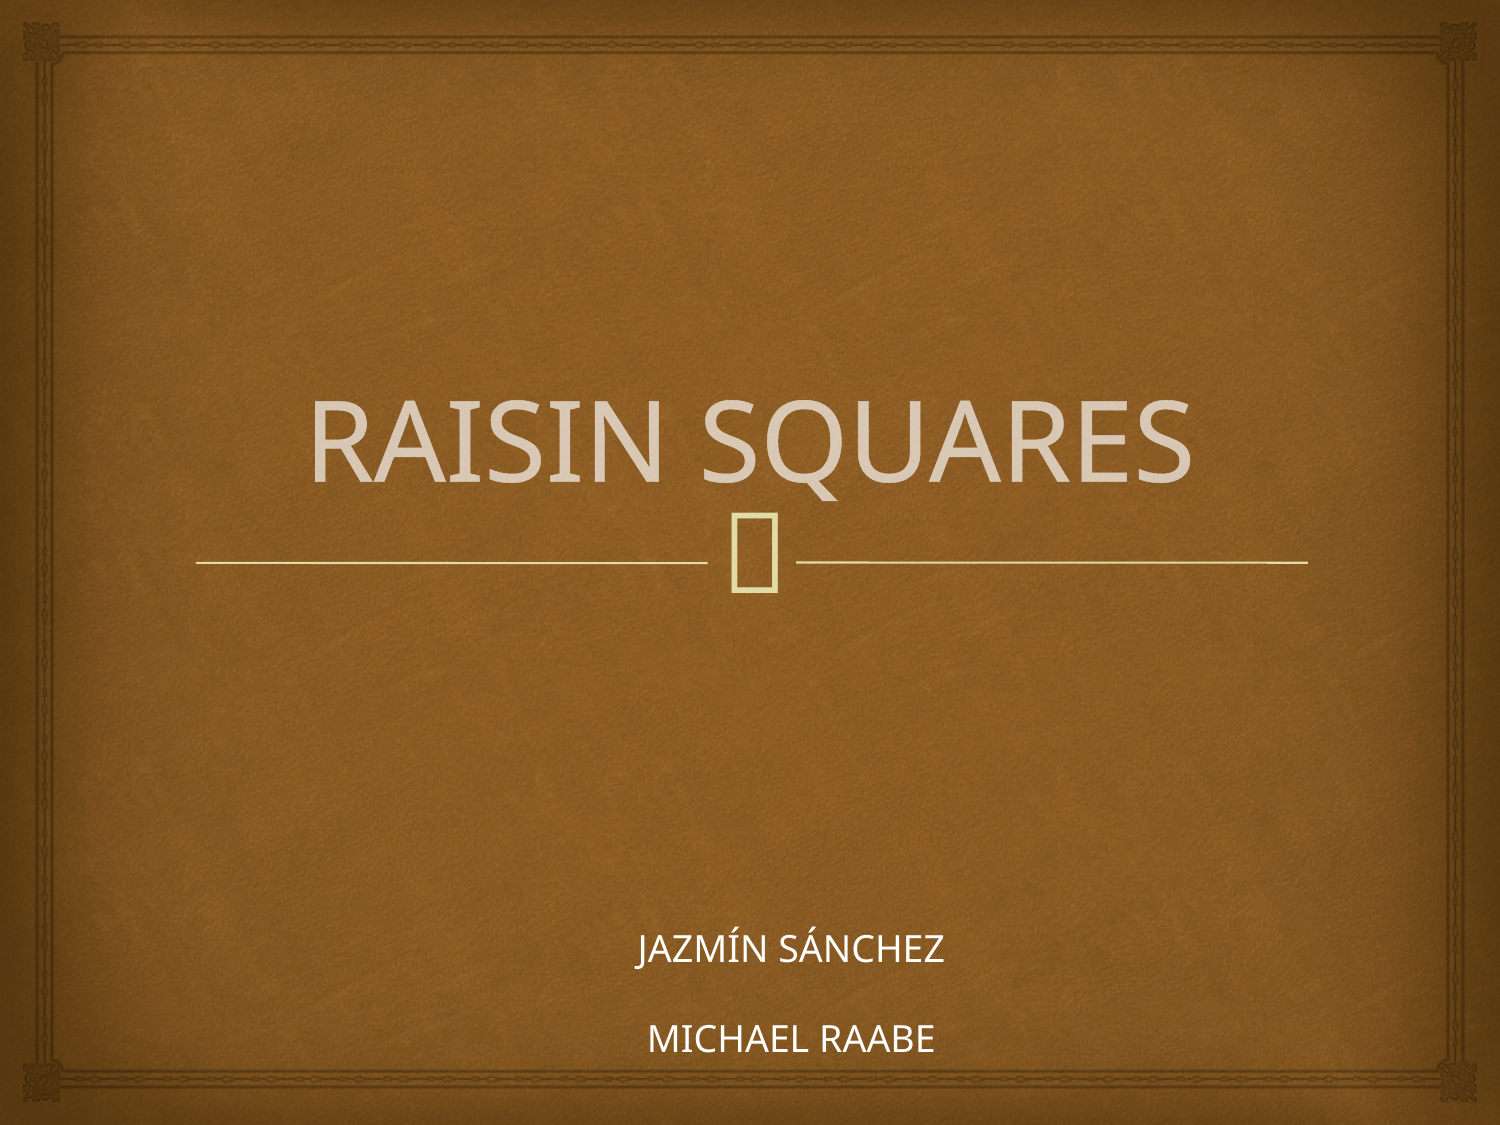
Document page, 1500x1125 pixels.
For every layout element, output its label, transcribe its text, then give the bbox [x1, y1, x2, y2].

text_box JAZMÍN SÁNCHEZ MICHAEL RAABE [584, 917, 999, 1068]
picture [0, 0, 1500, 1125]
title RAISIN SQUARES [194, 227, 1306, 512]
